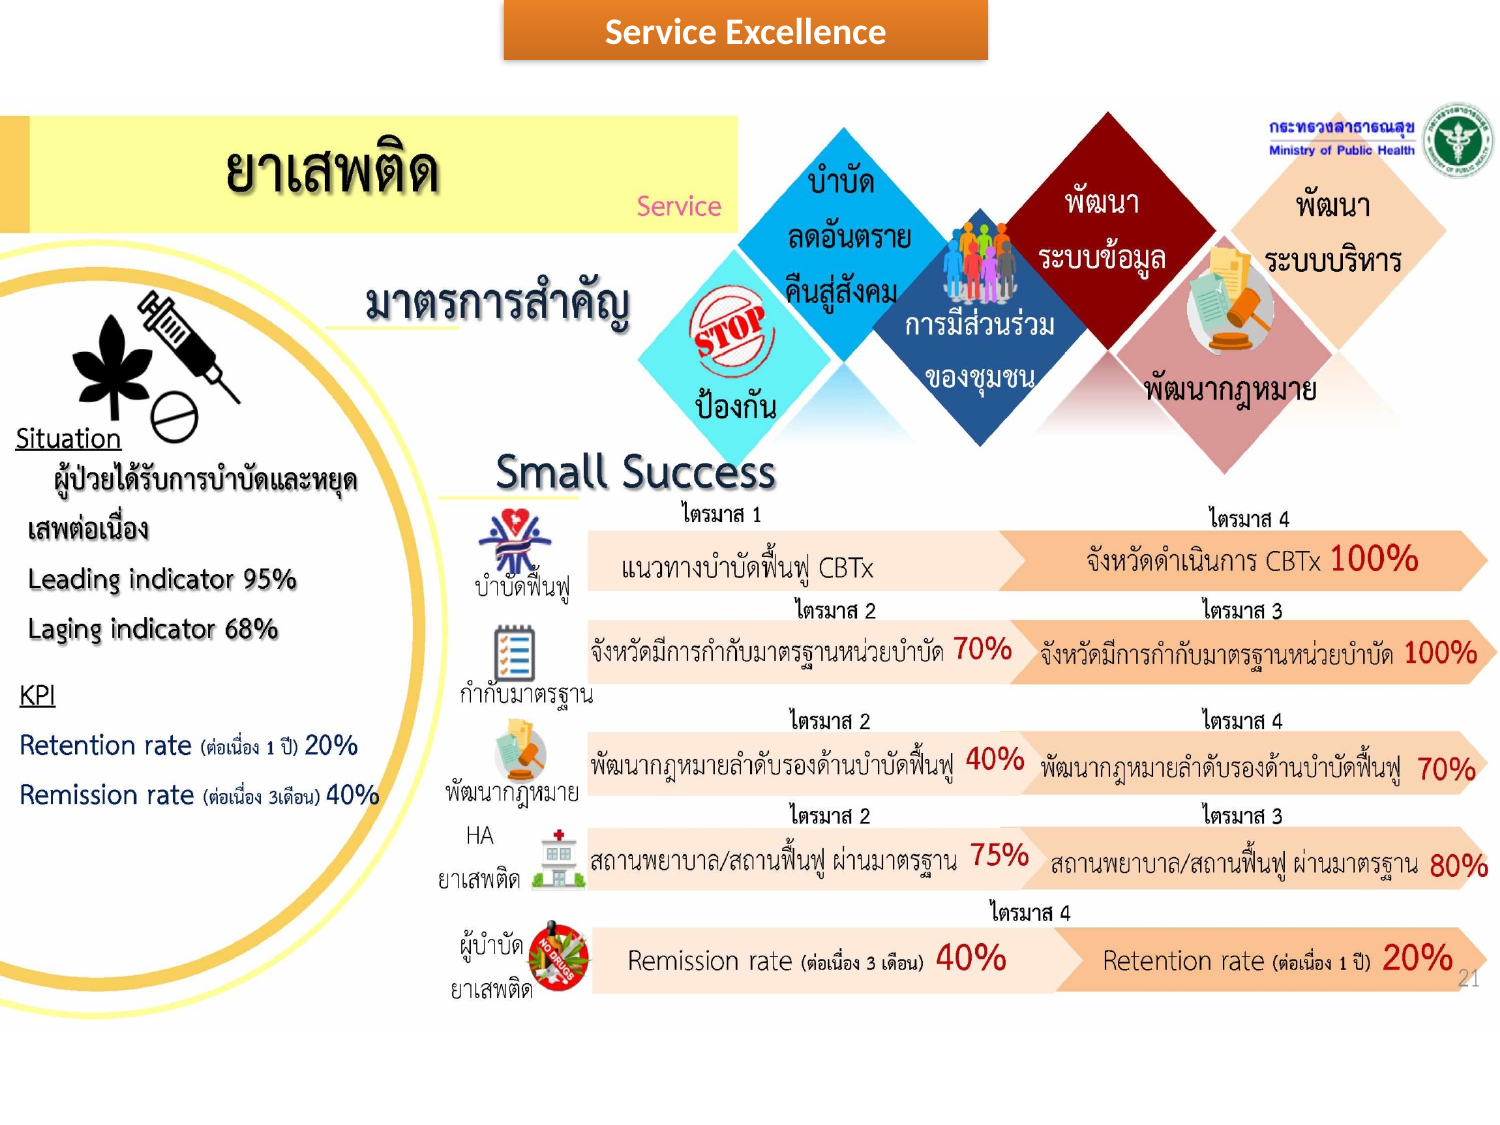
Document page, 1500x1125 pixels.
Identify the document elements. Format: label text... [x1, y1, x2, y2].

text_box Service Excellence [503, 0, 989, 60]
picture [0, 101, 1500, 1032]
